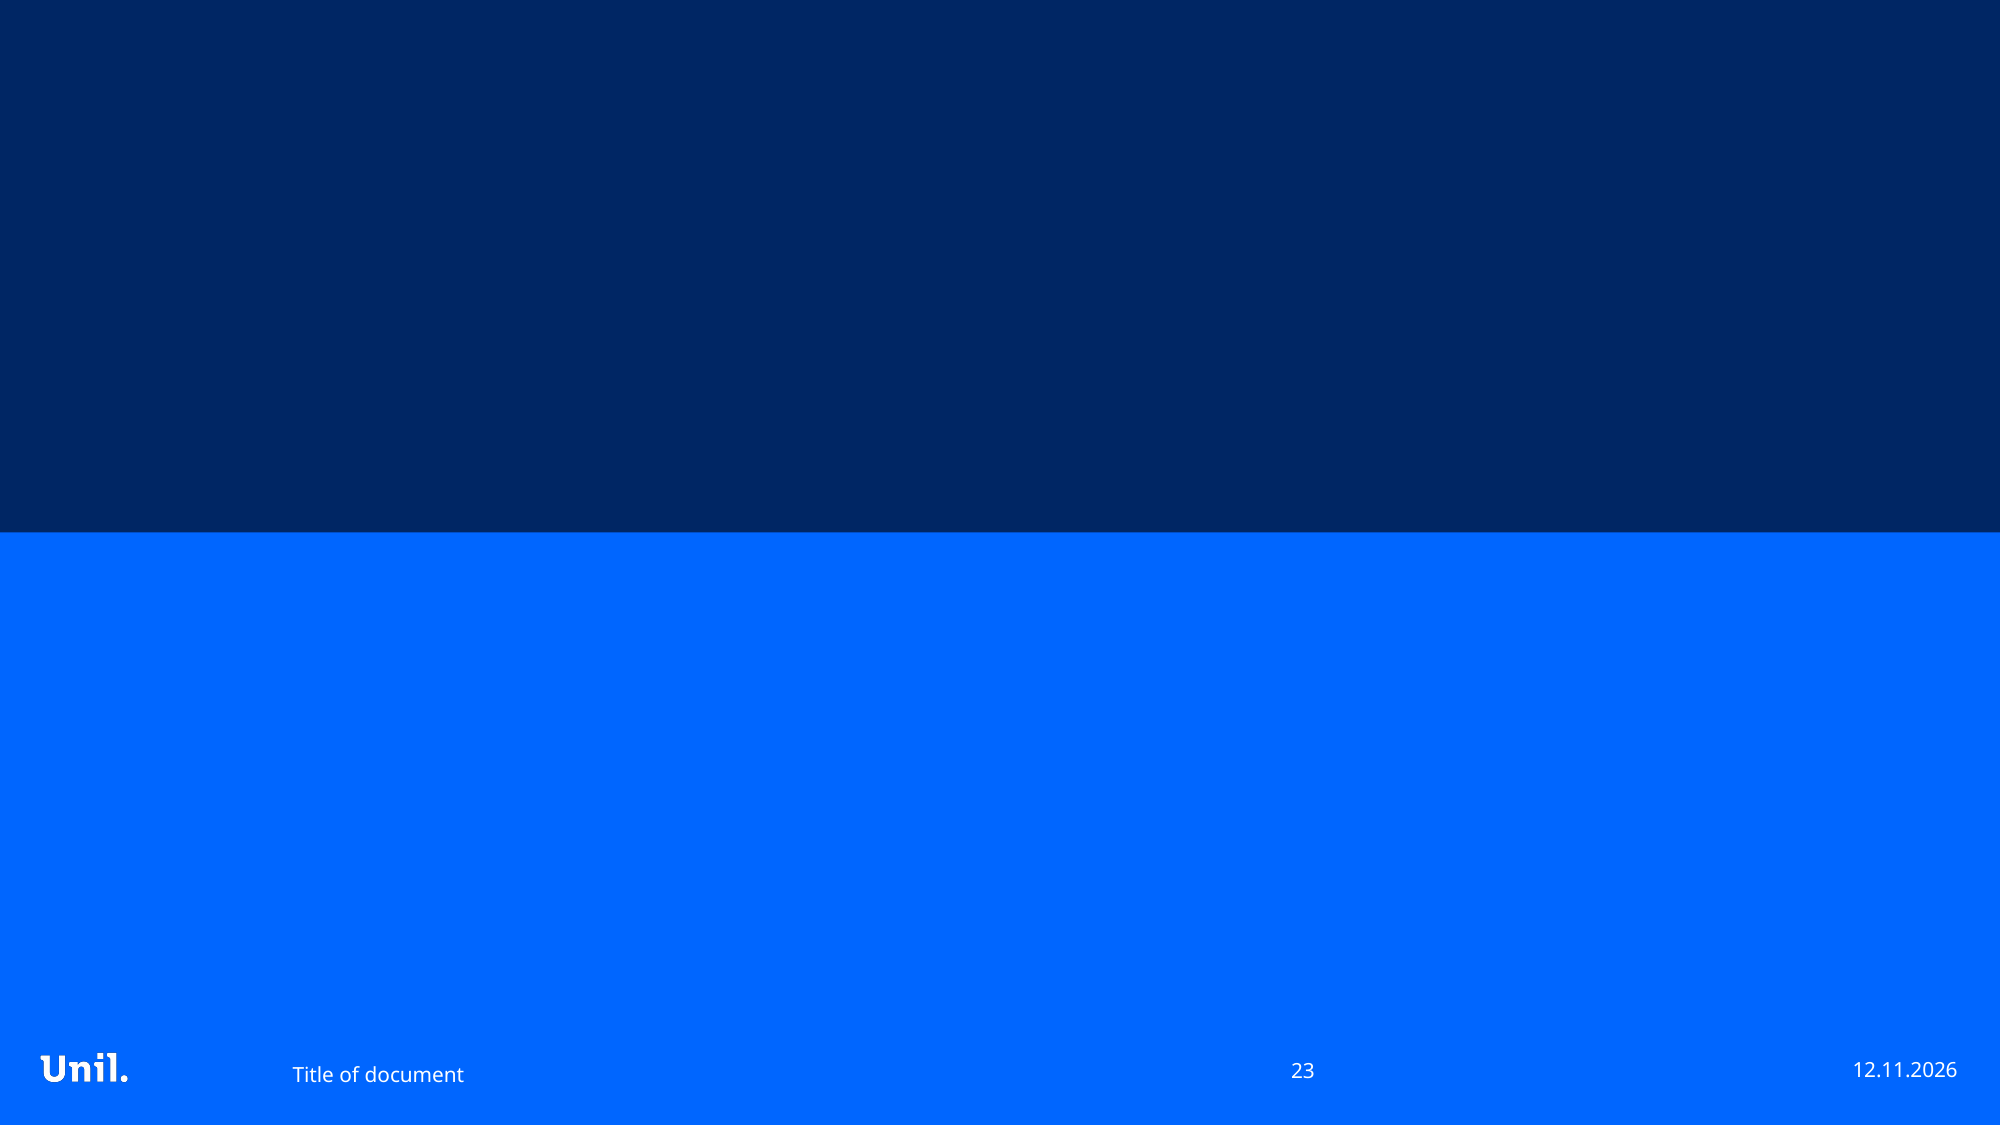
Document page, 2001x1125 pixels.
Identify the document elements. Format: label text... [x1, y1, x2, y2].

picture [27, 1042, 141, 1095]
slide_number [1789, 1026, 1958, 1086]
slide_number 23 [1250, 1037, 1355, 1086]
footer Title of document [292, 1011, 1048, 1087]
